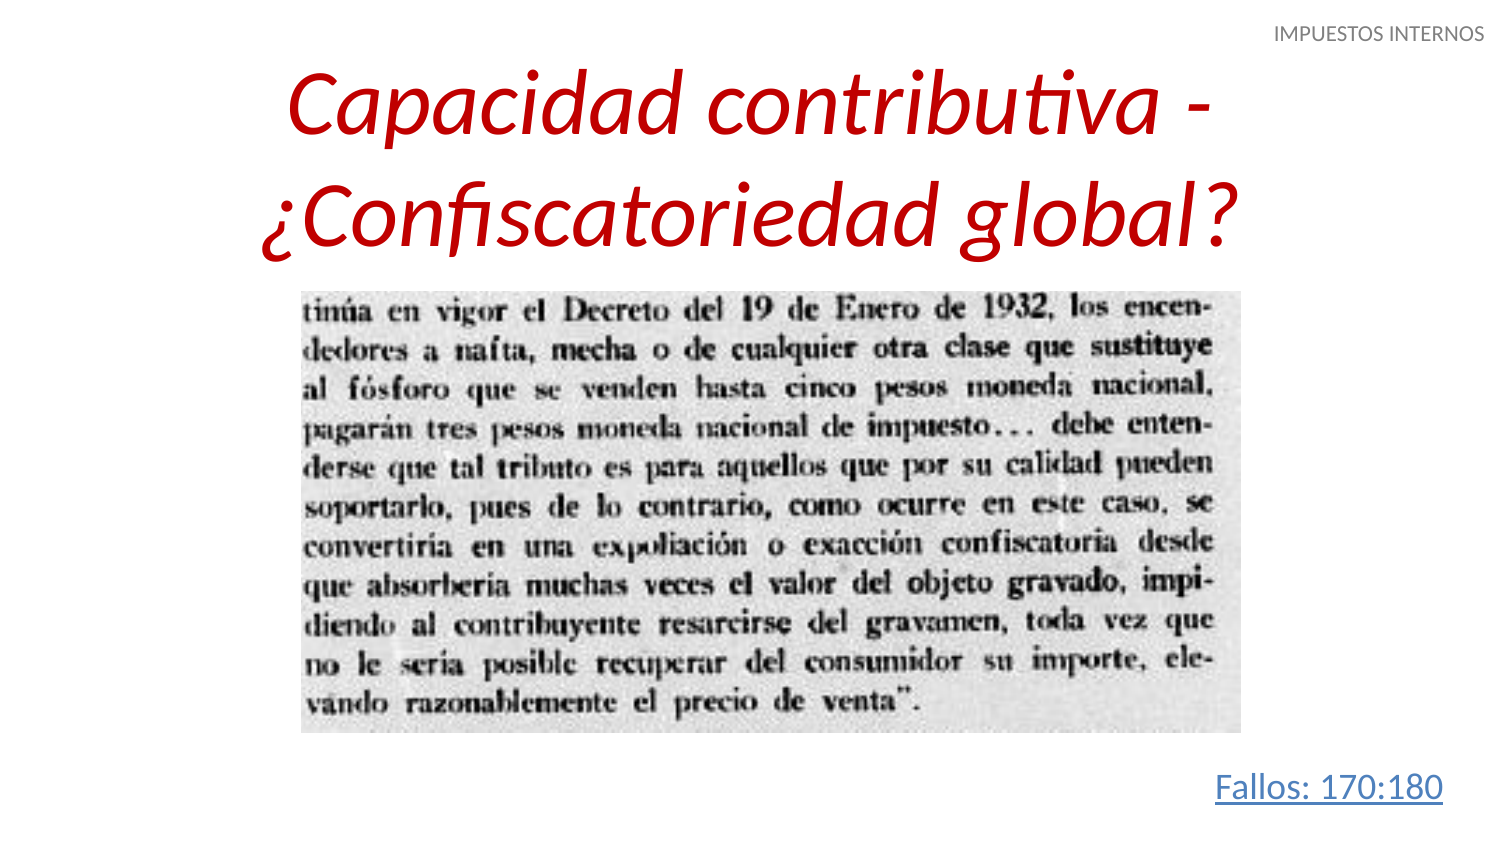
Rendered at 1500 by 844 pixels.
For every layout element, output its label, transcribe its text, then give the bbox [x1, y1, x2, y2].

text_box Fallos: 170:180 [1200, 754, 1459, 815]
picture [300, 291, 1242, 733]
text_box Capacidad contributiva - ¿Confiscatoriedad global? [0, 33, 1500, 273]
text_box IMPUESTOS INTERNOS [820, 11, 1500, 59]
